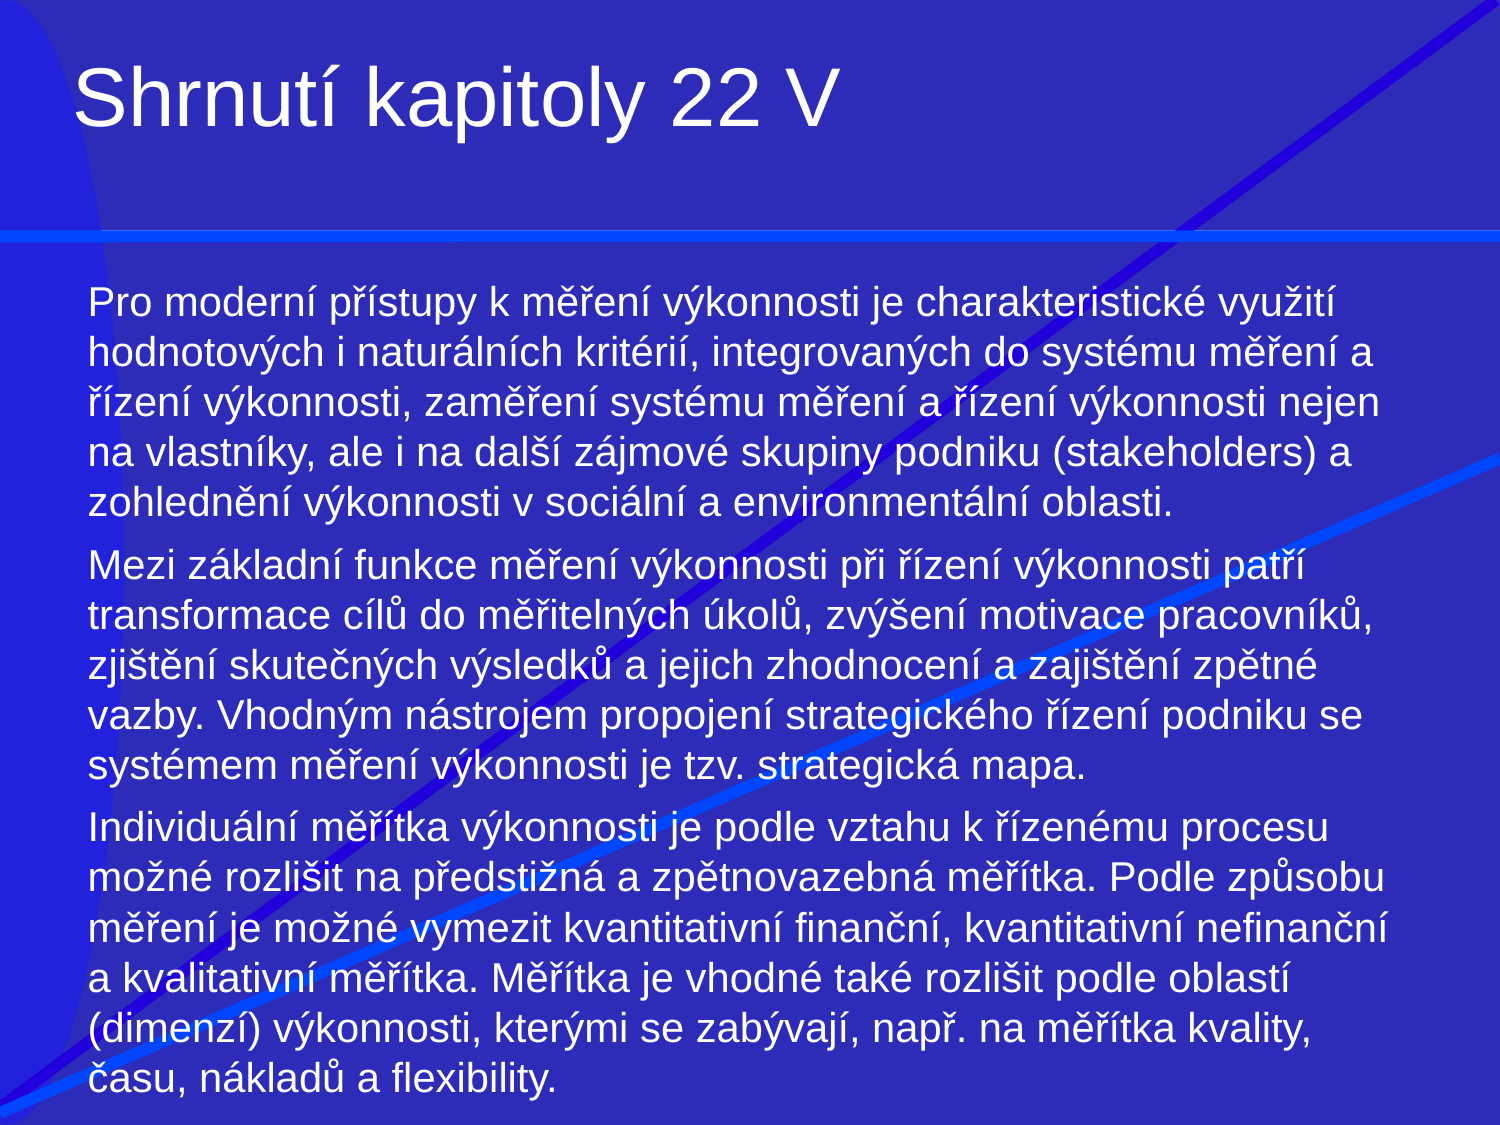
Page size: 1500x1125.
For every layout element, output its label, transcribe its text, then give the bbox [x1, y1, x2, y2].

list Pro moderní přístupy k měření výkonnosti je charakteristické využití hodnotových i naturálních kritérií, integrovaných do systému měření a řízení výkonnosti, zaměření systému měření a řízení výkonnosti nejen na vlastníky, ale i na další zájmové skupiny podniku (stakeholders) a zohlednění výkonnosti v sociální a environmentální oblasti. Mezi základní funkce měření výkonnosti při řízení výkonnosti patří transformace cílů do měřitelných úkolů, zvýšení motivace pracovníků, zjištění skutečných výsledků a jejich zhodnocení a zajištění zpětné vazby. Vhodným nástrojem propojení strategického řízení podniku se systémem měření výkonnosti je tzv. strategická mapa. Individuální měřítka výkonnosti je podle vztahu k řízenému procesu možné rozlišit na předstižná a zpětnovazebná měřítka. Podle způsobu měření je možné vymezit kvantitativní finanční, kvantitativní nefinanční a kvalitativní měřítka. Měřítka je vhodné také rozlišit podle oblastí (dimenzí) výkonnosti, kterými se zabývají, např. na měřítka kvality, času, nákladů a flexibility. [87, 275, 1413, 1108]
title Shrnutí kapitoly 22 V [72, 43, 1428, 145]
